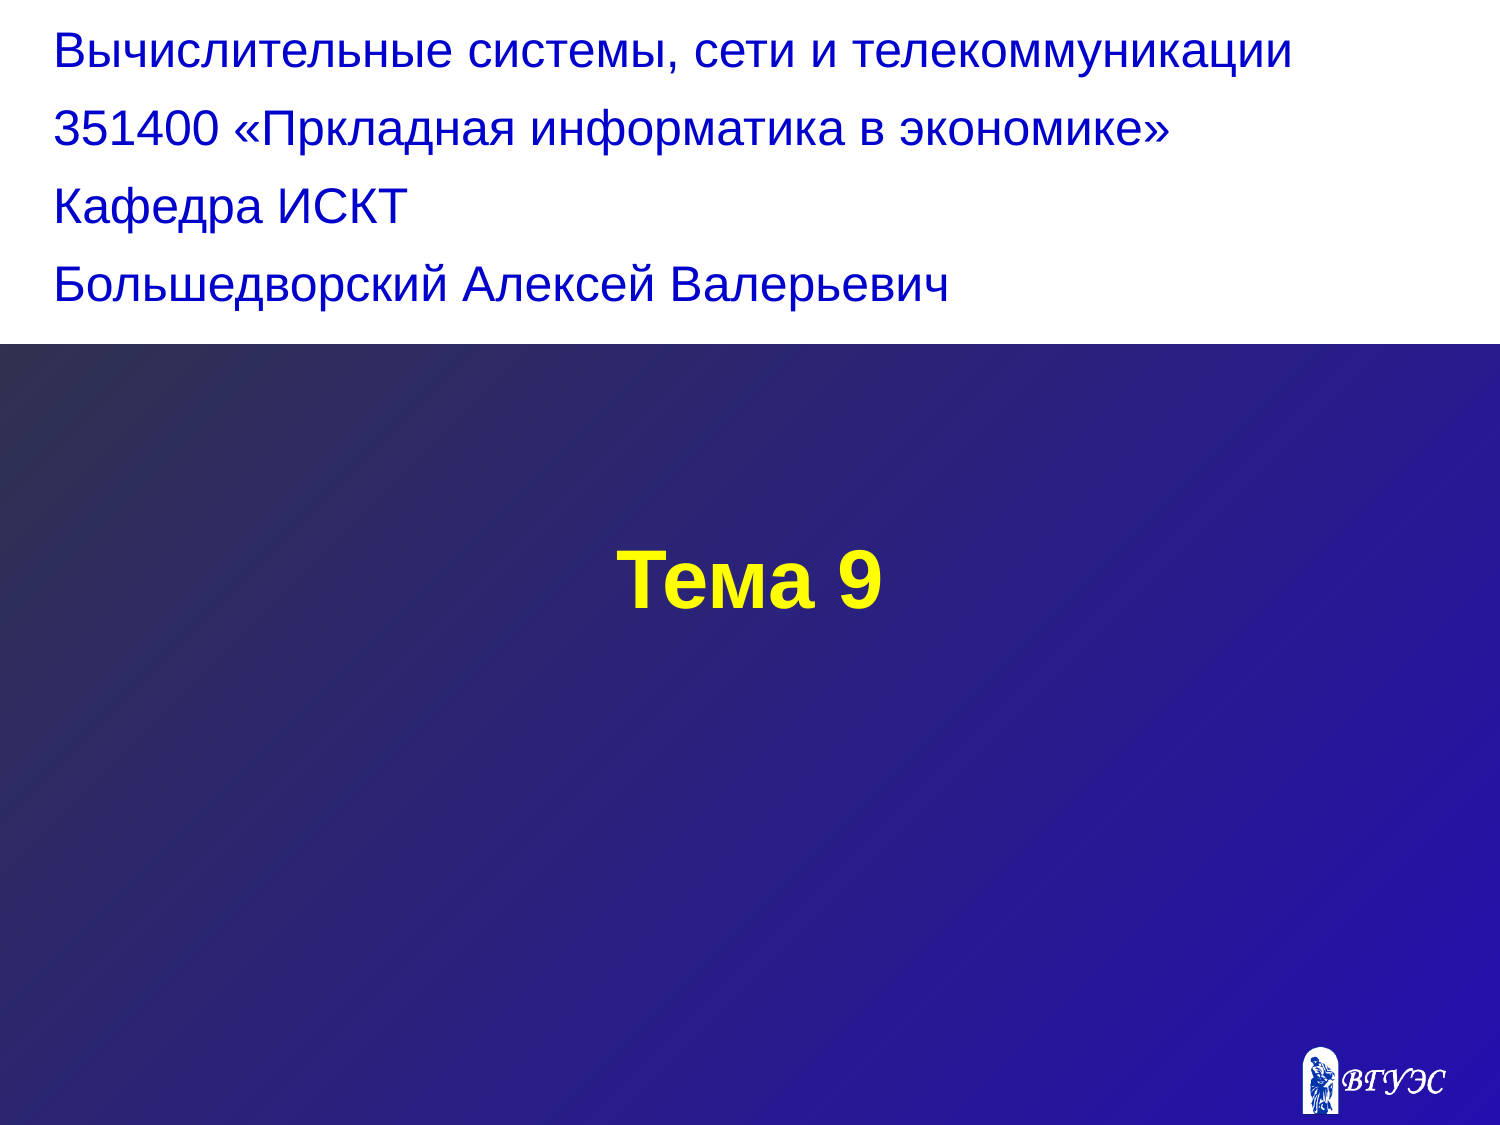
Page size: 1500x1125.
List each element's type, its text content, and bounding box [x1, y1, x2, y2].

picture [1302, 1046, 1447, 1115]
text_box Вычислительные системы, сети и телекоммуникации 351400 «Пркладная информатика в экономике» Кафедра ИСКТ Большедворский Алексей Валерьевич [53, 0, 1447, 343]
text_box Тема 9 [53, 518, 1447, 633]
text_box [53, 692, 1447, 1035]
text_box [0, 0, 1500, 344]
